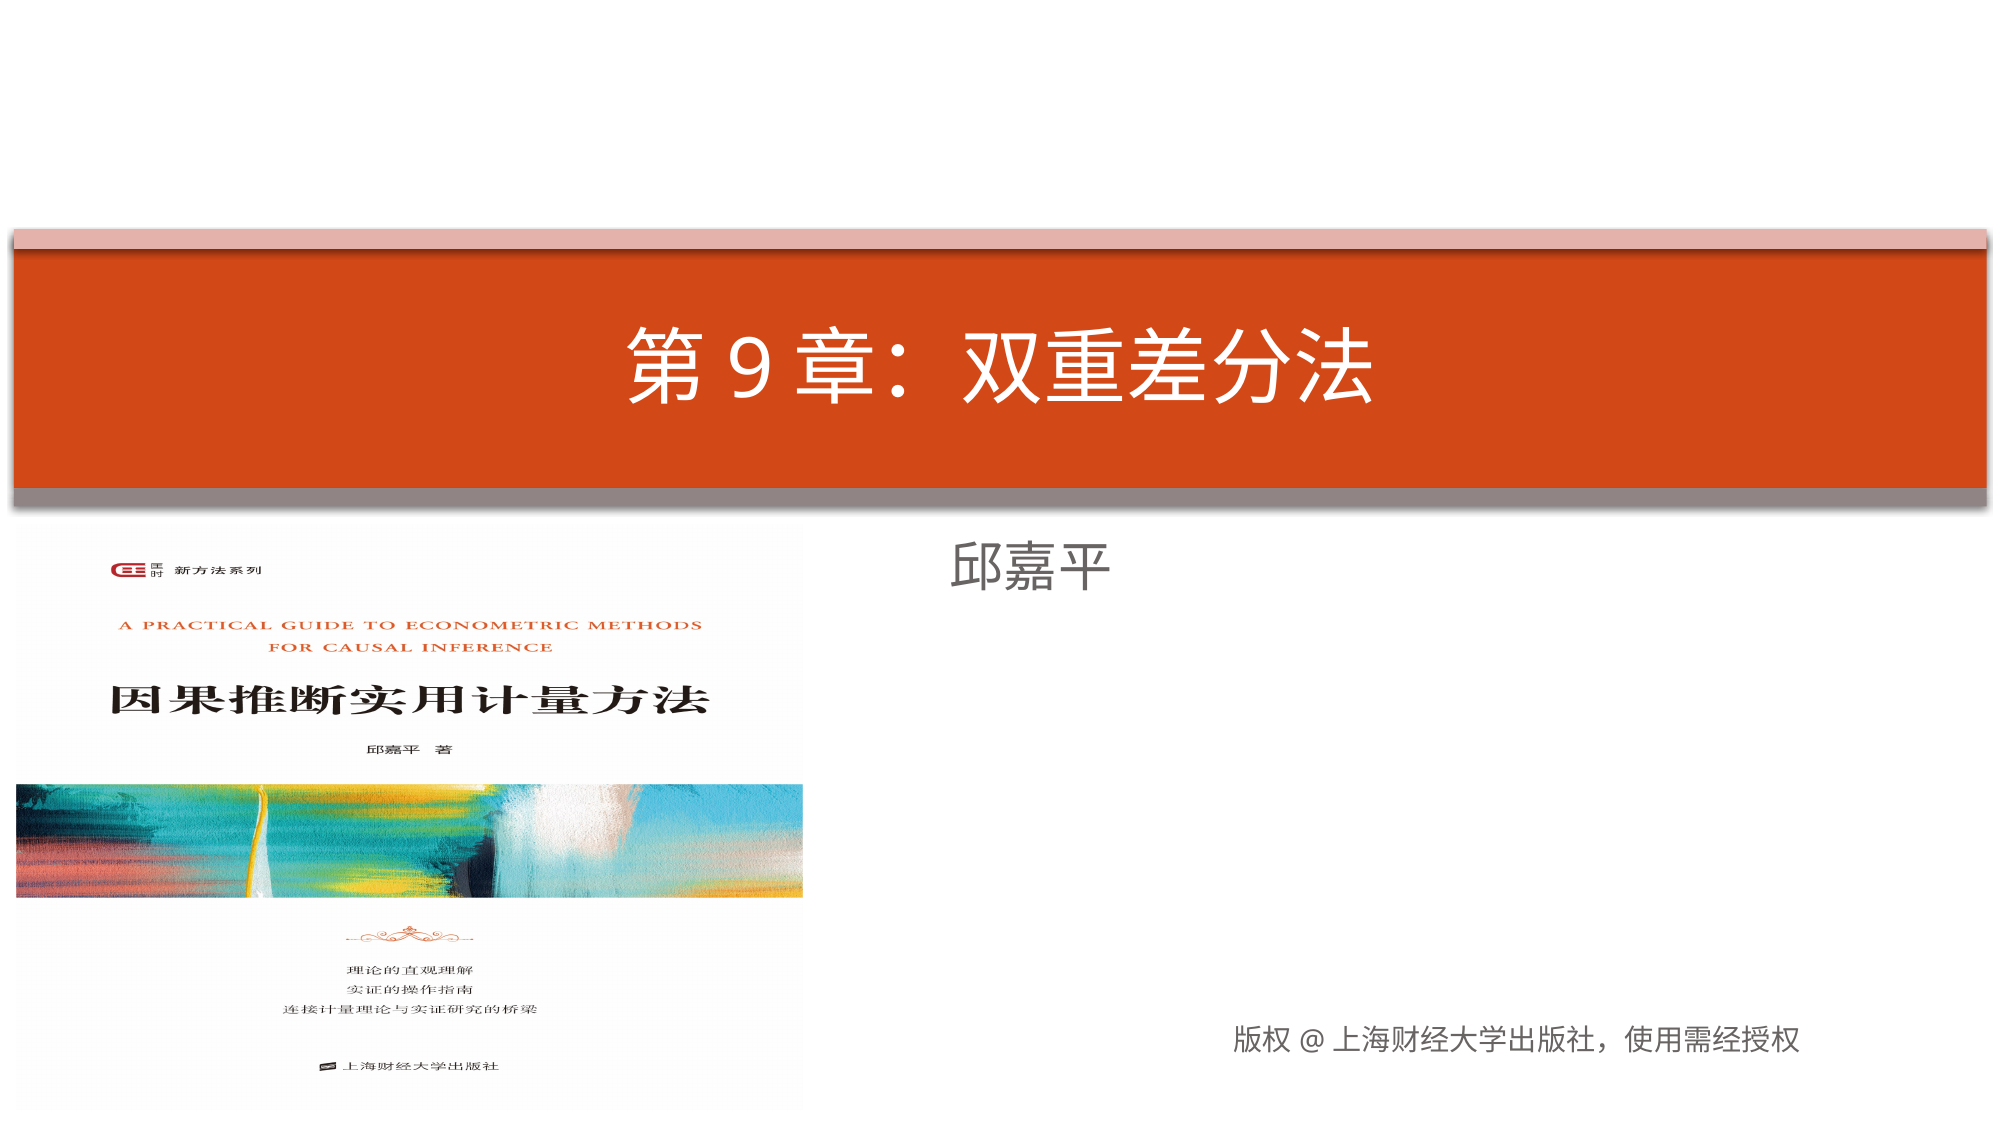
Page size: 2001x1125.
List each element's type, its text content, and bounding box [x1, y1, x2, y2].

footer 版权@上海财经大学出版社，使用需经授权 [1083, 1000, 1951, 1076]
title 第9章：双重差分法 [99, 247, 1900, 489]
picture [15, 524, 804, 1110]
subtitle 邱嘉平 [806, 525, 1684, 614]
